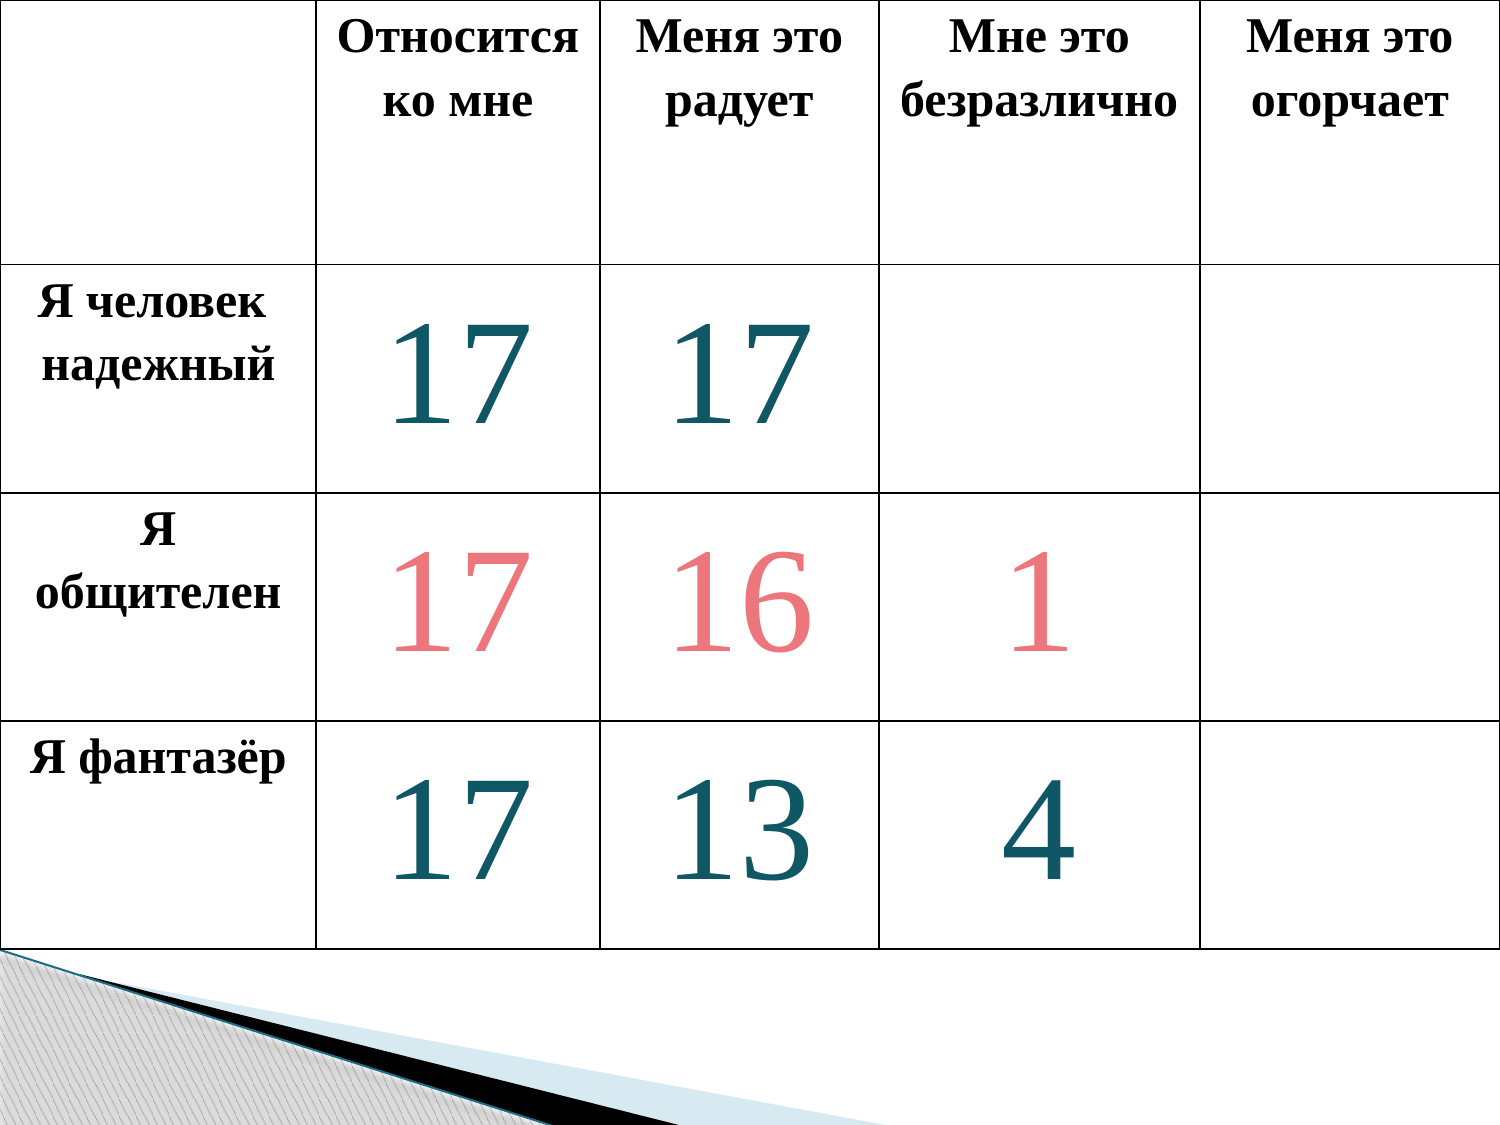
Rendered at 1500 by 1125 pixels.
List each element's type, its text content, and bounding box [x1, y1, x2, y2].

table_cell 17 [601, 265, 878, 492]
table_cell [880, 265, 1199, 492]
table_cell Я человек надежный [1, 265, 315, 492]
table_header Мне это безразлично [880, 1, 1199, 264]
table_cell 1 [880, 494, 1199, 720]
table_cell 13 [601, 722, 878, 948]
table_header Меня это огорчает [1201, 1, 1499, 264]
table_cell Я фантазёр [1, 722, 315, 948]
table_cell 17 [317, 265, 599, 492]
table_header Меня это радует [601, 1, 878, 264]
table_cell 16 [601, 494, 878, 720]
table_cell 4 [880, 722, 1199, 948]
table_cell [1201, 265, 1499, 492]
table_cell [1201, 722, 1499, 948]
table_cell 17 [317, 494, 599, 720]
table_header [1, 1, 315, 264]
table_header Относится ко мне [317, 1, 599, 264]
table_cell 17 [317, 722, 599, 948]
table_cell [1201, 494, 1499, 720]
table_cell Я общителен [1, 494, 315, 720]
